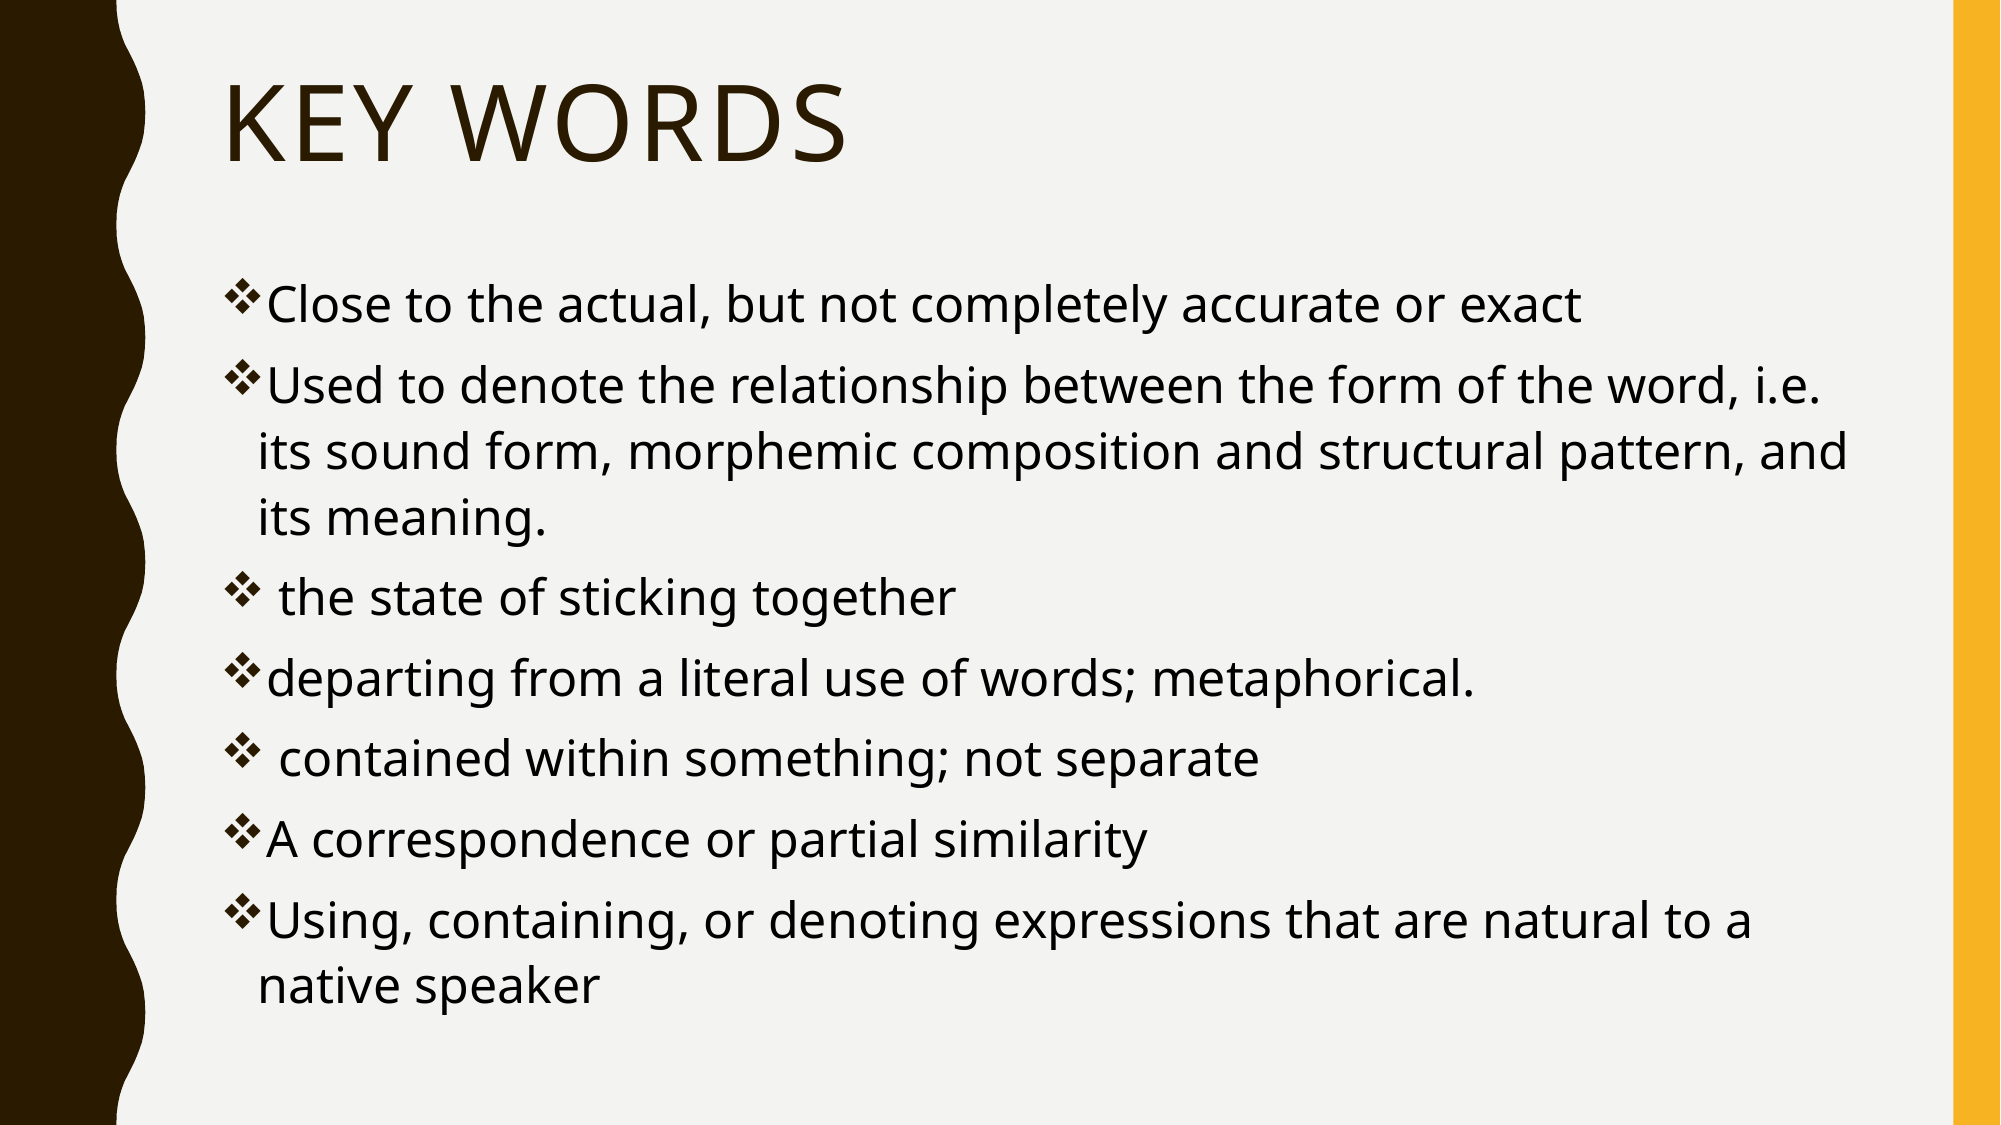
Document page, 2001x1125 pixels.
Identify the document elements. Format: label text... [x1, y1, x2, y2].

list Close to the actual, but not completely accurate or exact Used to denote the relationship between the form of the word, i.e. its sound form, morphemic composition and structural pattern, and its meaning. the state of sticking together departing from a literal use of words; metaphorical. contained within something; not separate A correspondence or partial similarity Using, containing, or denoting expressions that are natural to a native speaker [205, 259, 1875, 965]
title Key words [205, 62, 1875, 259]
